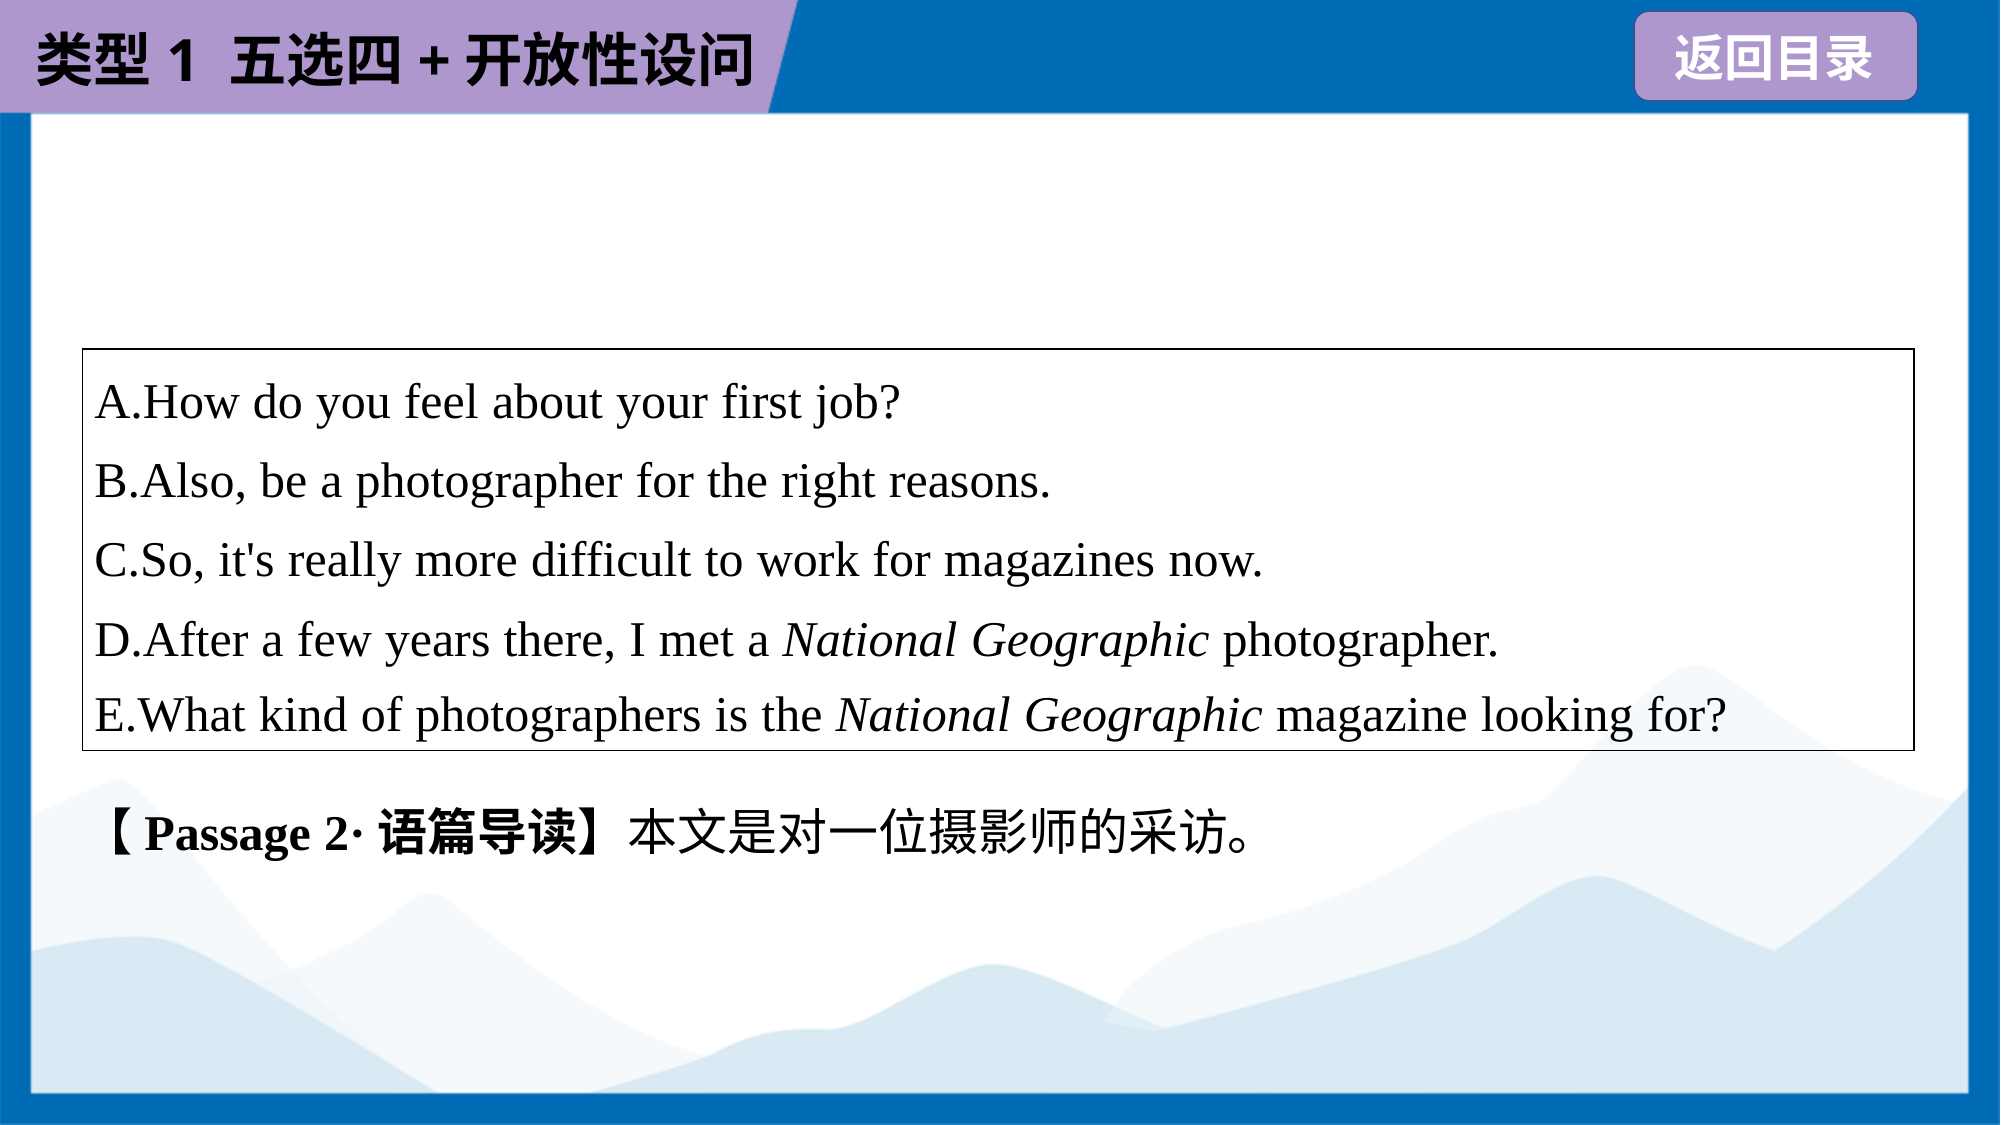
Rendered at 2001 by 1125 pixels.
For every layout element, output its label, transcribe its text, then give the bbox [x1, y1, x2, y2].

picture [0, 0, 2000, 1125]
text_box 【Passage 2·语篇导读】本文是对一位摄影师的采访。 [82, 772, 1917, 851]
table_header A.How do you feel about your first job? B.Also, be a photographer for the right reasons. C.So, it's really more difficult to work for magazines now. D.After a few years there, I met a National Geographic photographer. E.What kind of photographers is the National Geographic magazine looking for? [83, 350, 1913, 750]
